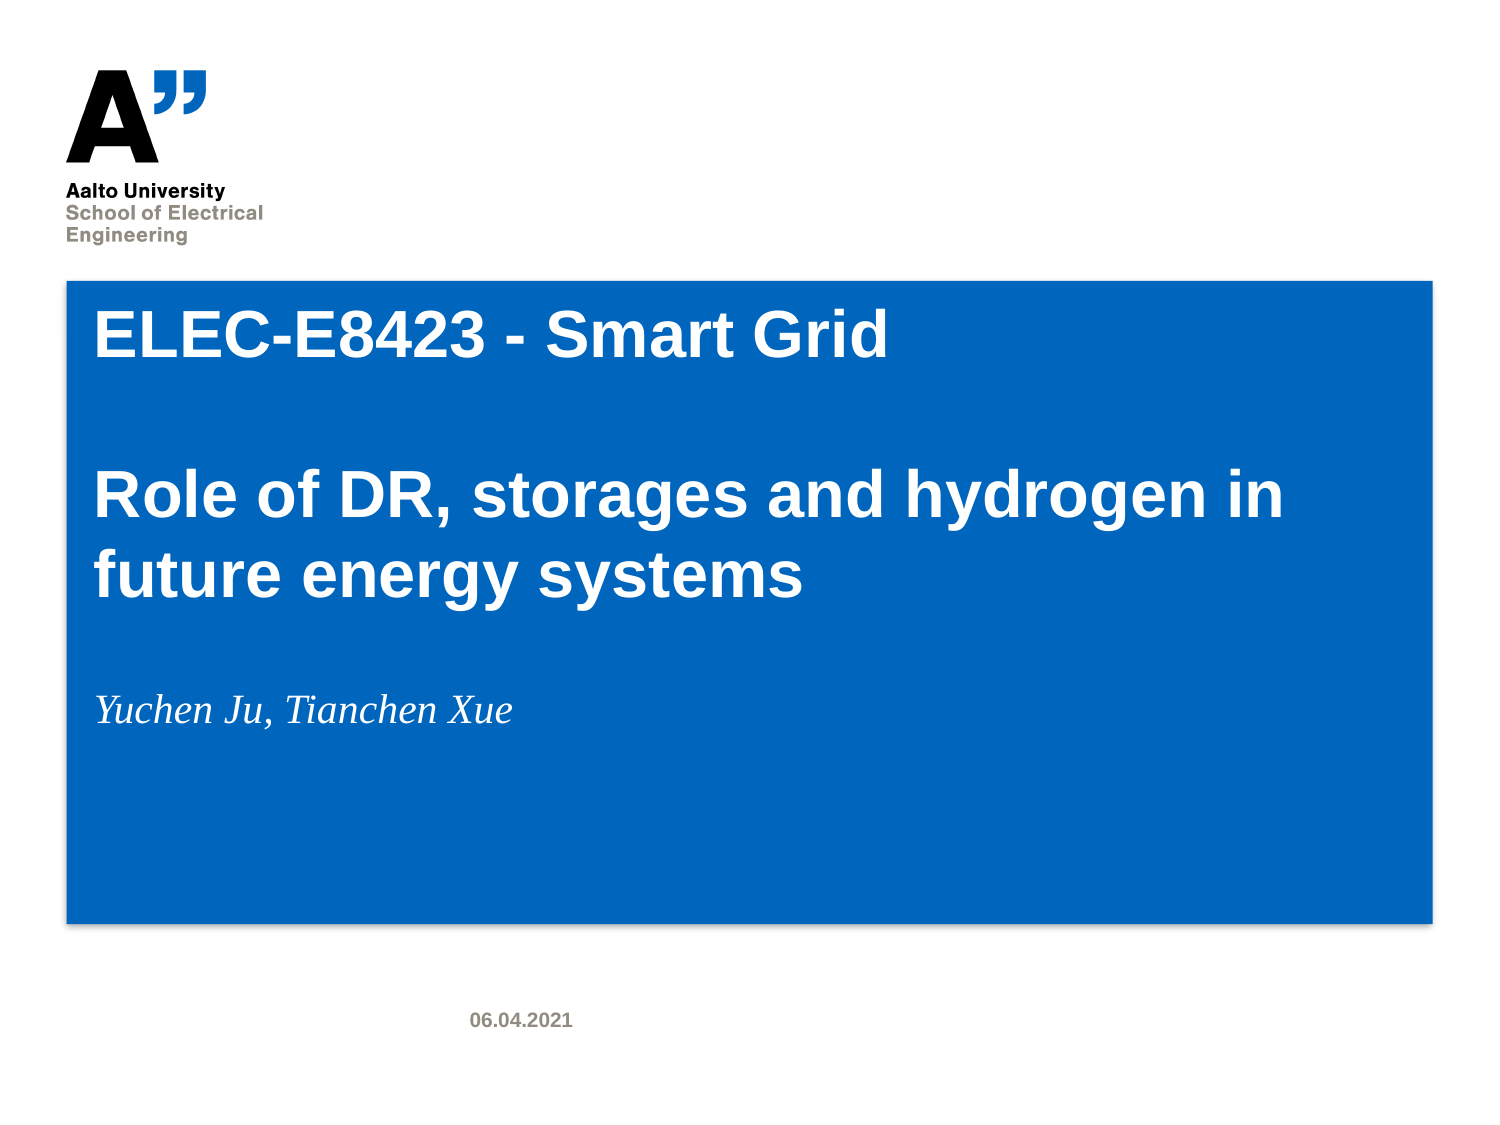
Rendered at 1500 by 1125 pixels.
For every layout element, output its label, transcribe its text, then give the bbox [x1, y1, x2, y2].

list 06.04.2021 [469, 1006, 803, 1082]
picture [0, 0, 355, 335]
title ELEC-E8423 - Smart Grid Role of DR, storages and hydrogen in future energy systems [93, 290, 1370, 687]
subtitle Yuchen Ju, Tianchen Xue [93, 686, 1125, 904]
